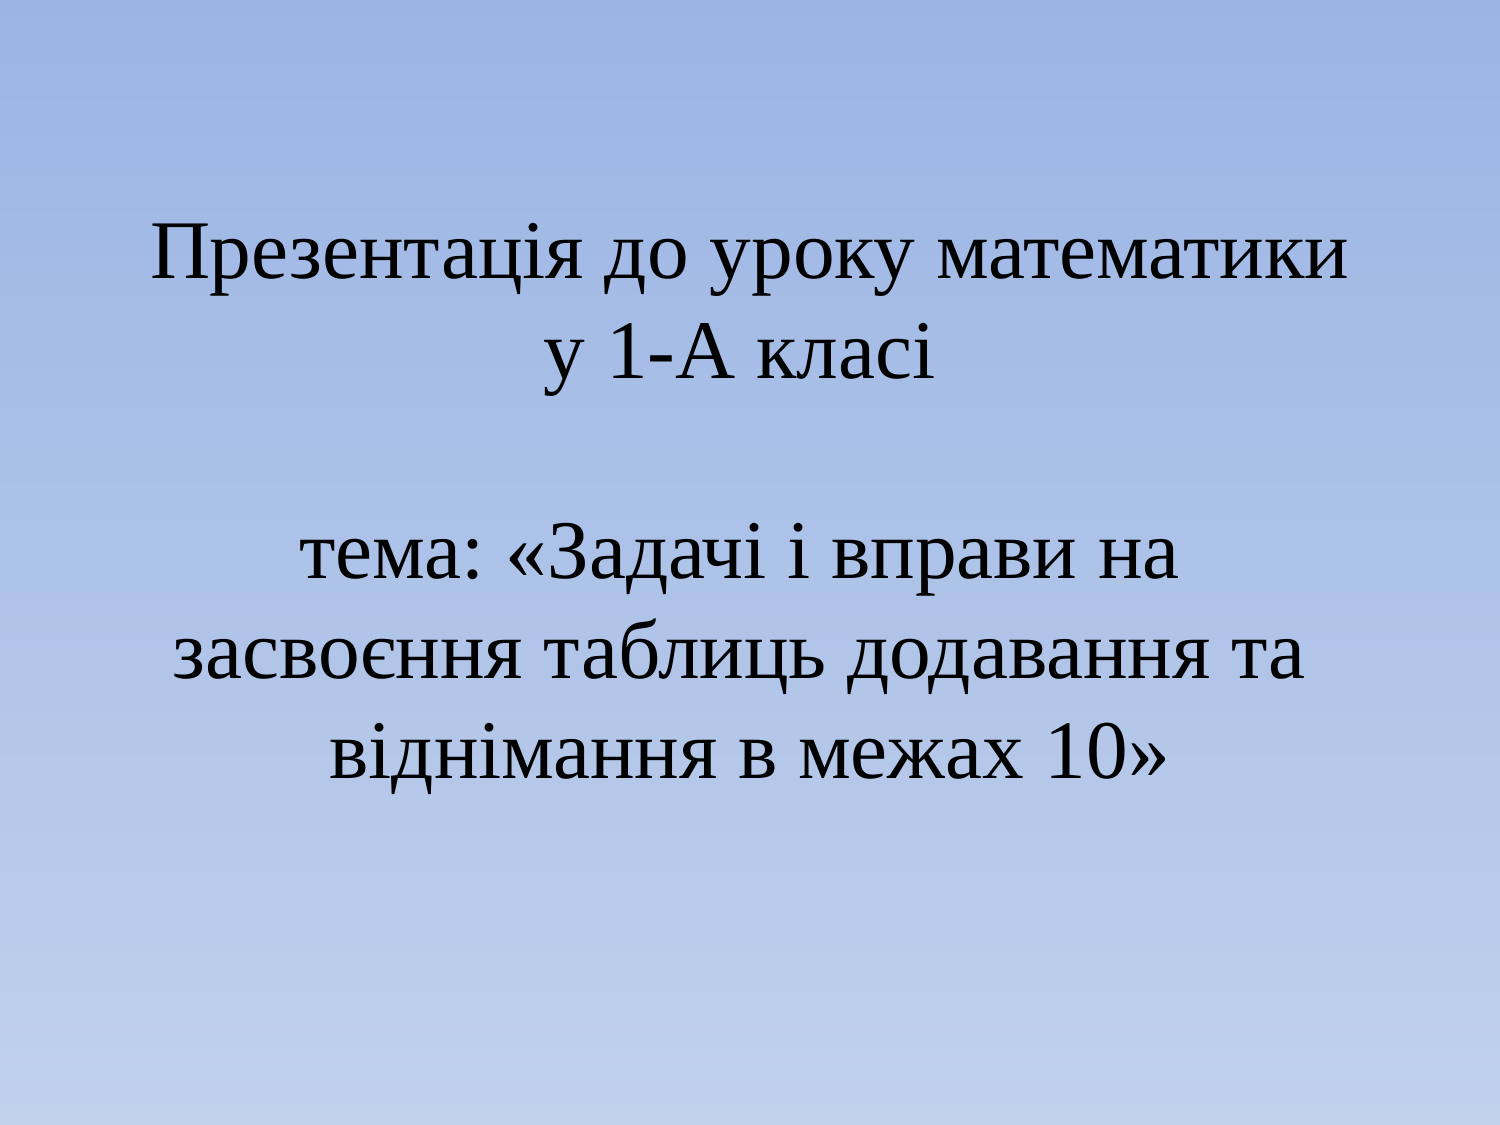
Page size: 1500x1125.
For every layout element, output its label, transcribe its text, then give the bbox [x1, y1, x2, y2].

text_box Презентація до уроку математики у 1-А класі тема: «Задачі і вправи на засвоєння таблиць додавання та віднімання в межах 10» [135, 187, 1366, 803]
